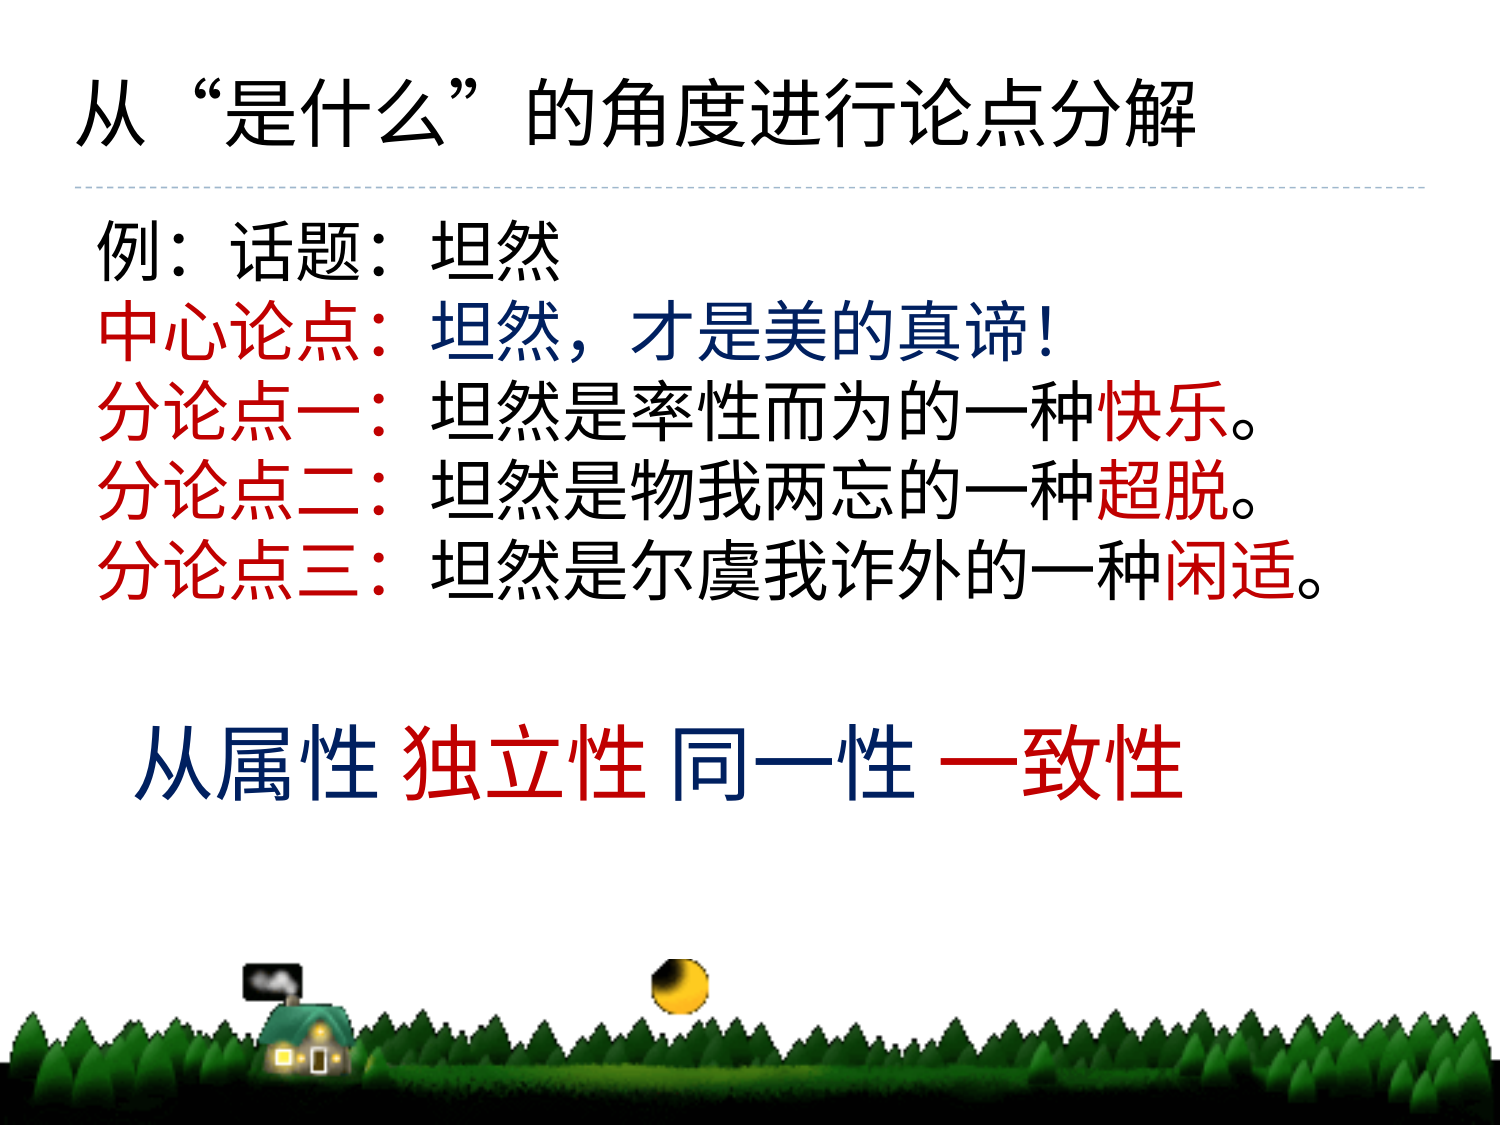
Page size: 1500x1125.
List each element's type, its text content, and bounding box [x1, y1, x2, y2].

text_box 从“是什么”的角度进行论点分解 [58, 59, 1372, 165]
picture [0, 959, 1500, 1125]
text_box 从属性 独立性 同一性 一致性 [117, 704, 1325, 819]
text_box 例：话题：坦然 中心论点：坦然，才是美的真谛！ 分论点一：坦然是率性而为的一种快乐。 分论点二：坦然是物我两忘的一种超脱。 分论点三：坦然是尔虞我诈外的一种闲适。 [80, 201, 1325, 617]
